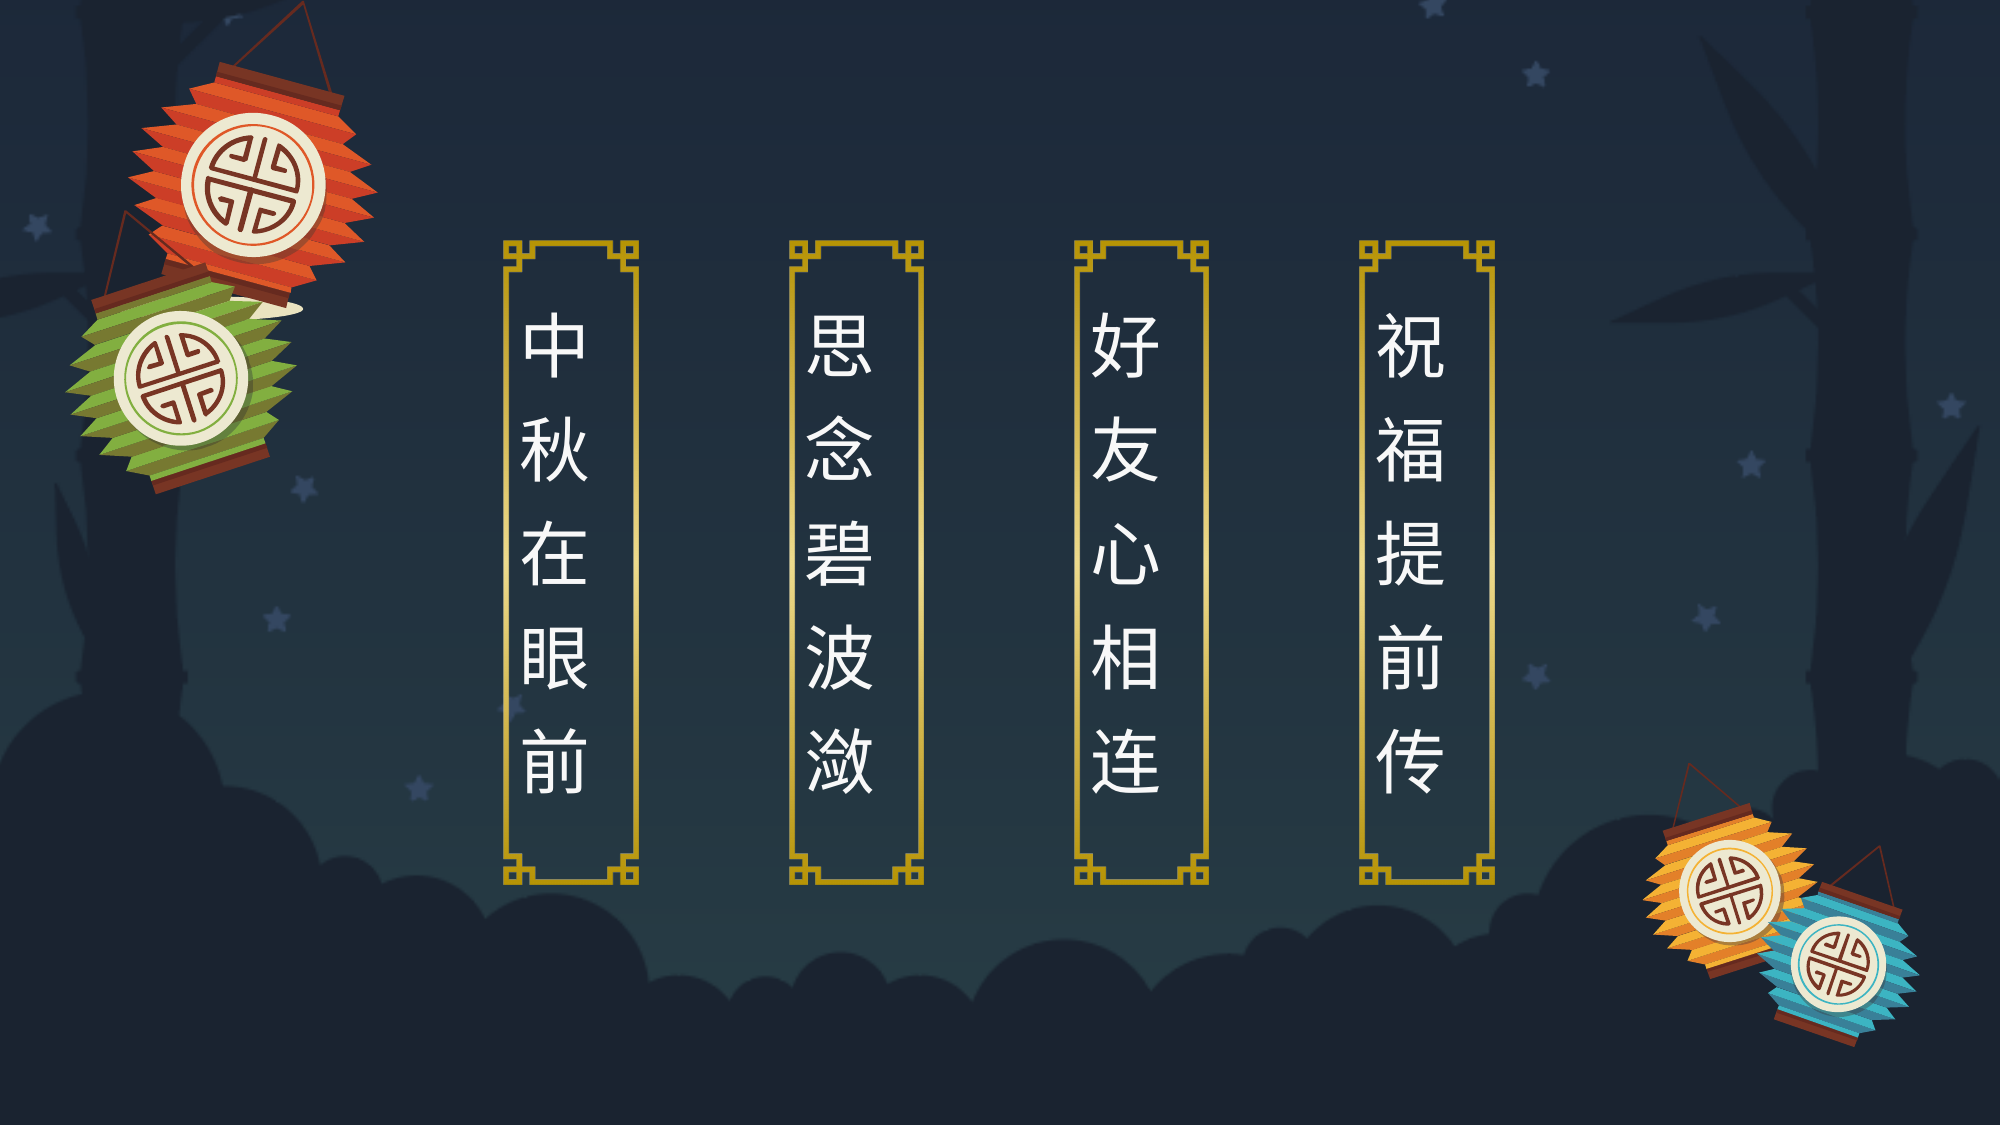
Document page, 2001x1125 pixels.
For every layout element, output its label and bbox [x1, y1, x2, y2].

text_box [788, 240, 926, 885]
text_box [1074, 240, 1212, 885]
text_box [1359, 240, 1497, 885]
text_box [503, 240, 641, 885]
picture [0, 0, 2000, 1125]
